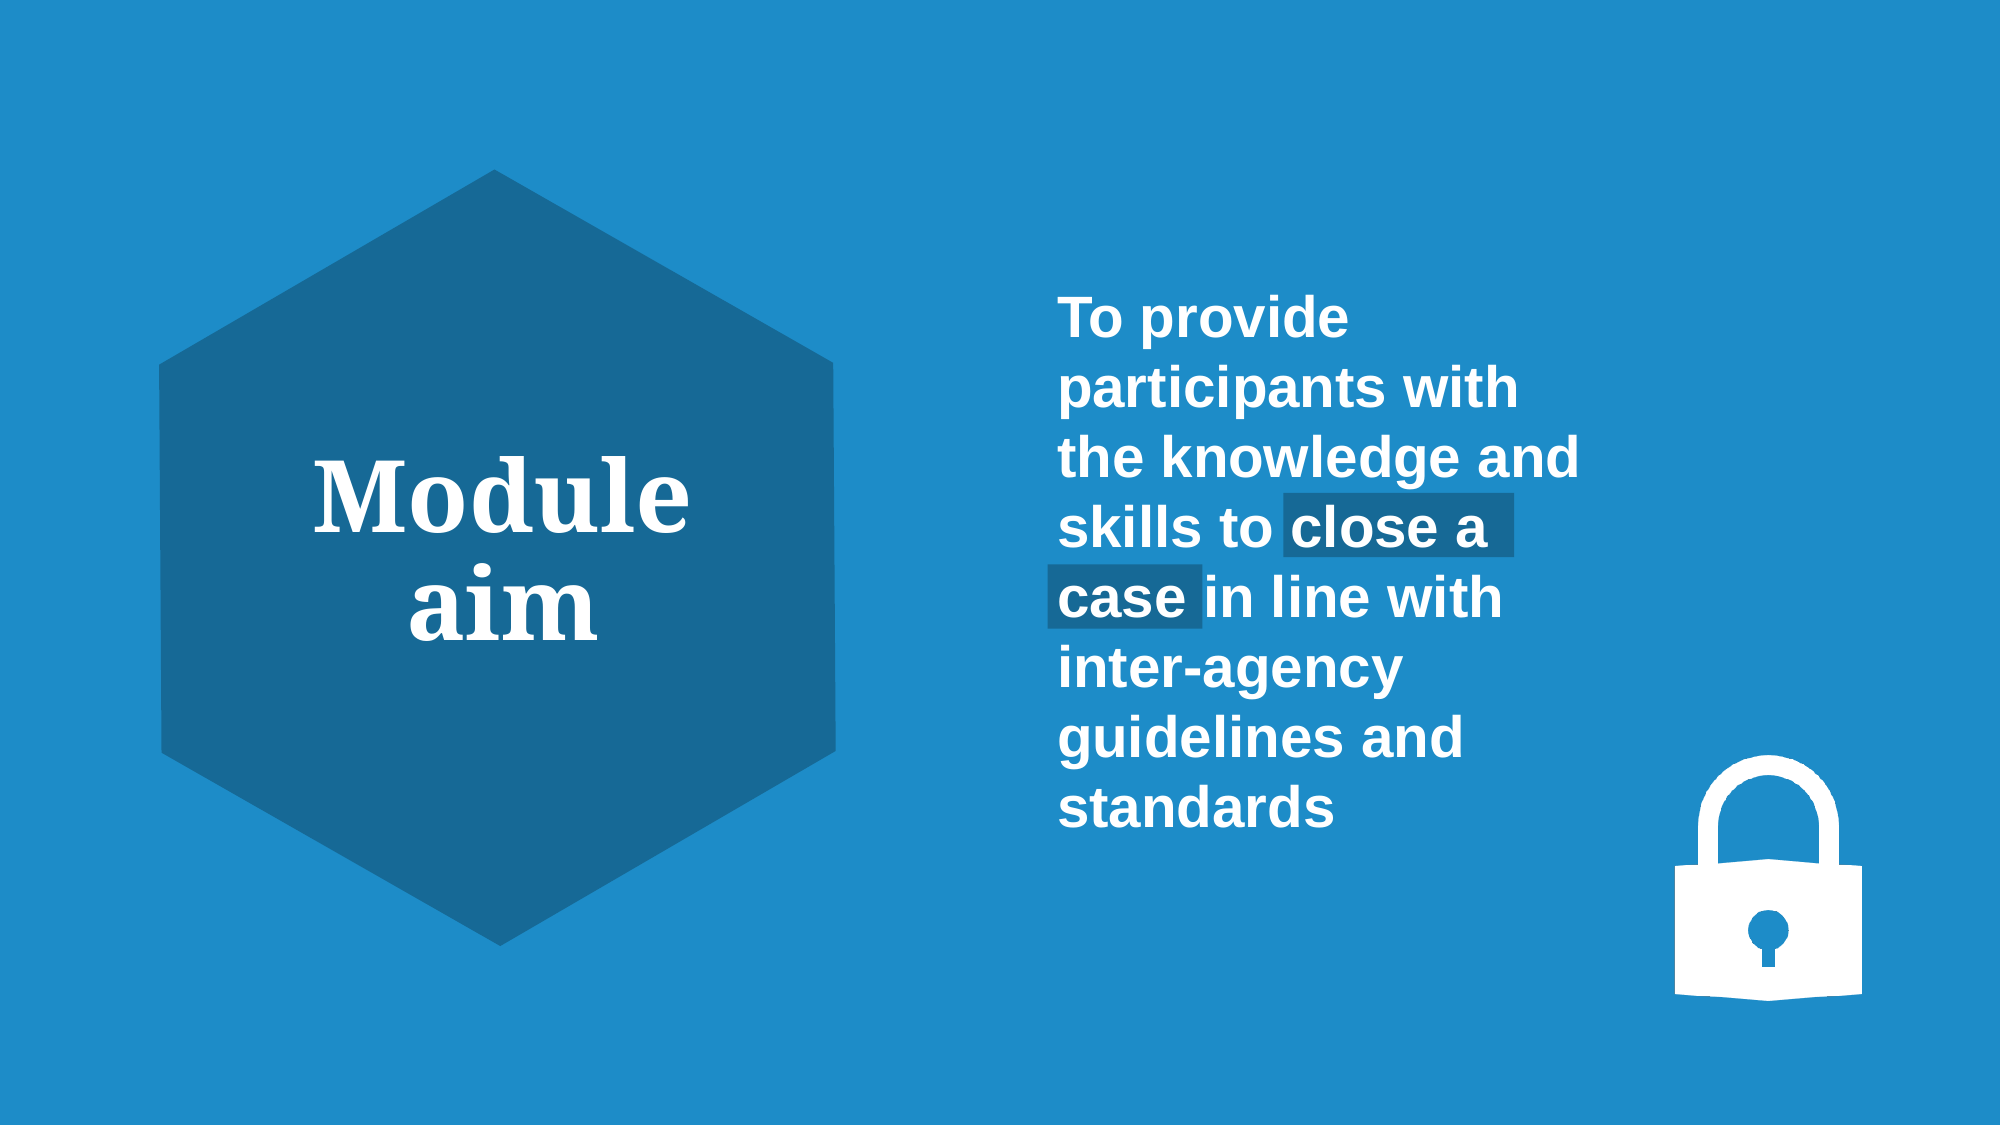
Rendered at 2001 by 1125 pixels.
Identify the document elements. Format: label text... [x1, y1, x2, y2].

picture [1607, 716, 1929, 1039]
text_box To provide participants with the knowledge and skills to close a case in line with inter-agency guidelines and standards [1042, 272, 1608, 847]
title Module aim [272, 508, 734, 601]
